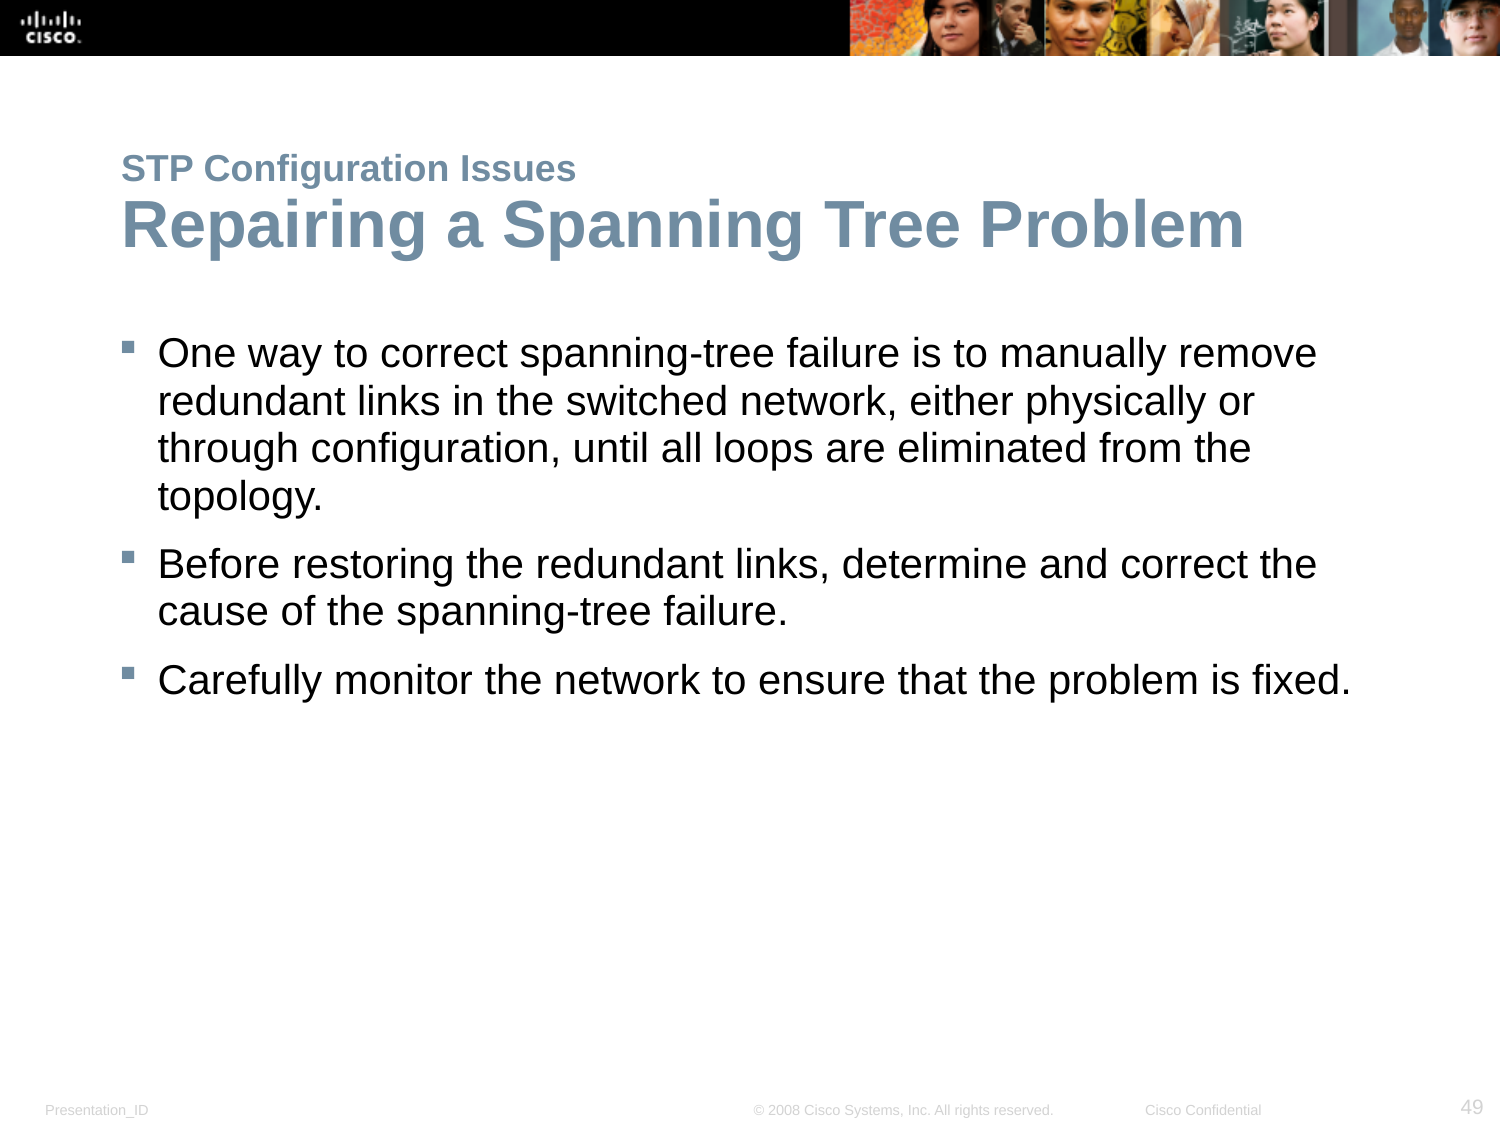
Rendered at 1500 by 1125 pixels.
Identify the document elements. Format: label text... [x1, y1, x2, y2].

title STP Configuration Issues Repairing a Spanning Tree Problem [107, 130, 1444, 269]
picture [0, 0, 1500, 56]
list One way to correct spanning-tree failure is to manually remove redundant links in the switched network, either physically or through configuration, until all loops are eliminated from the topology. Before restoring the redundant links, determine and correct the cause of the spanning-tree failure. Carefully monitor the network to ensure that the problem is fixed. [104, 322, 1408, 1031]
